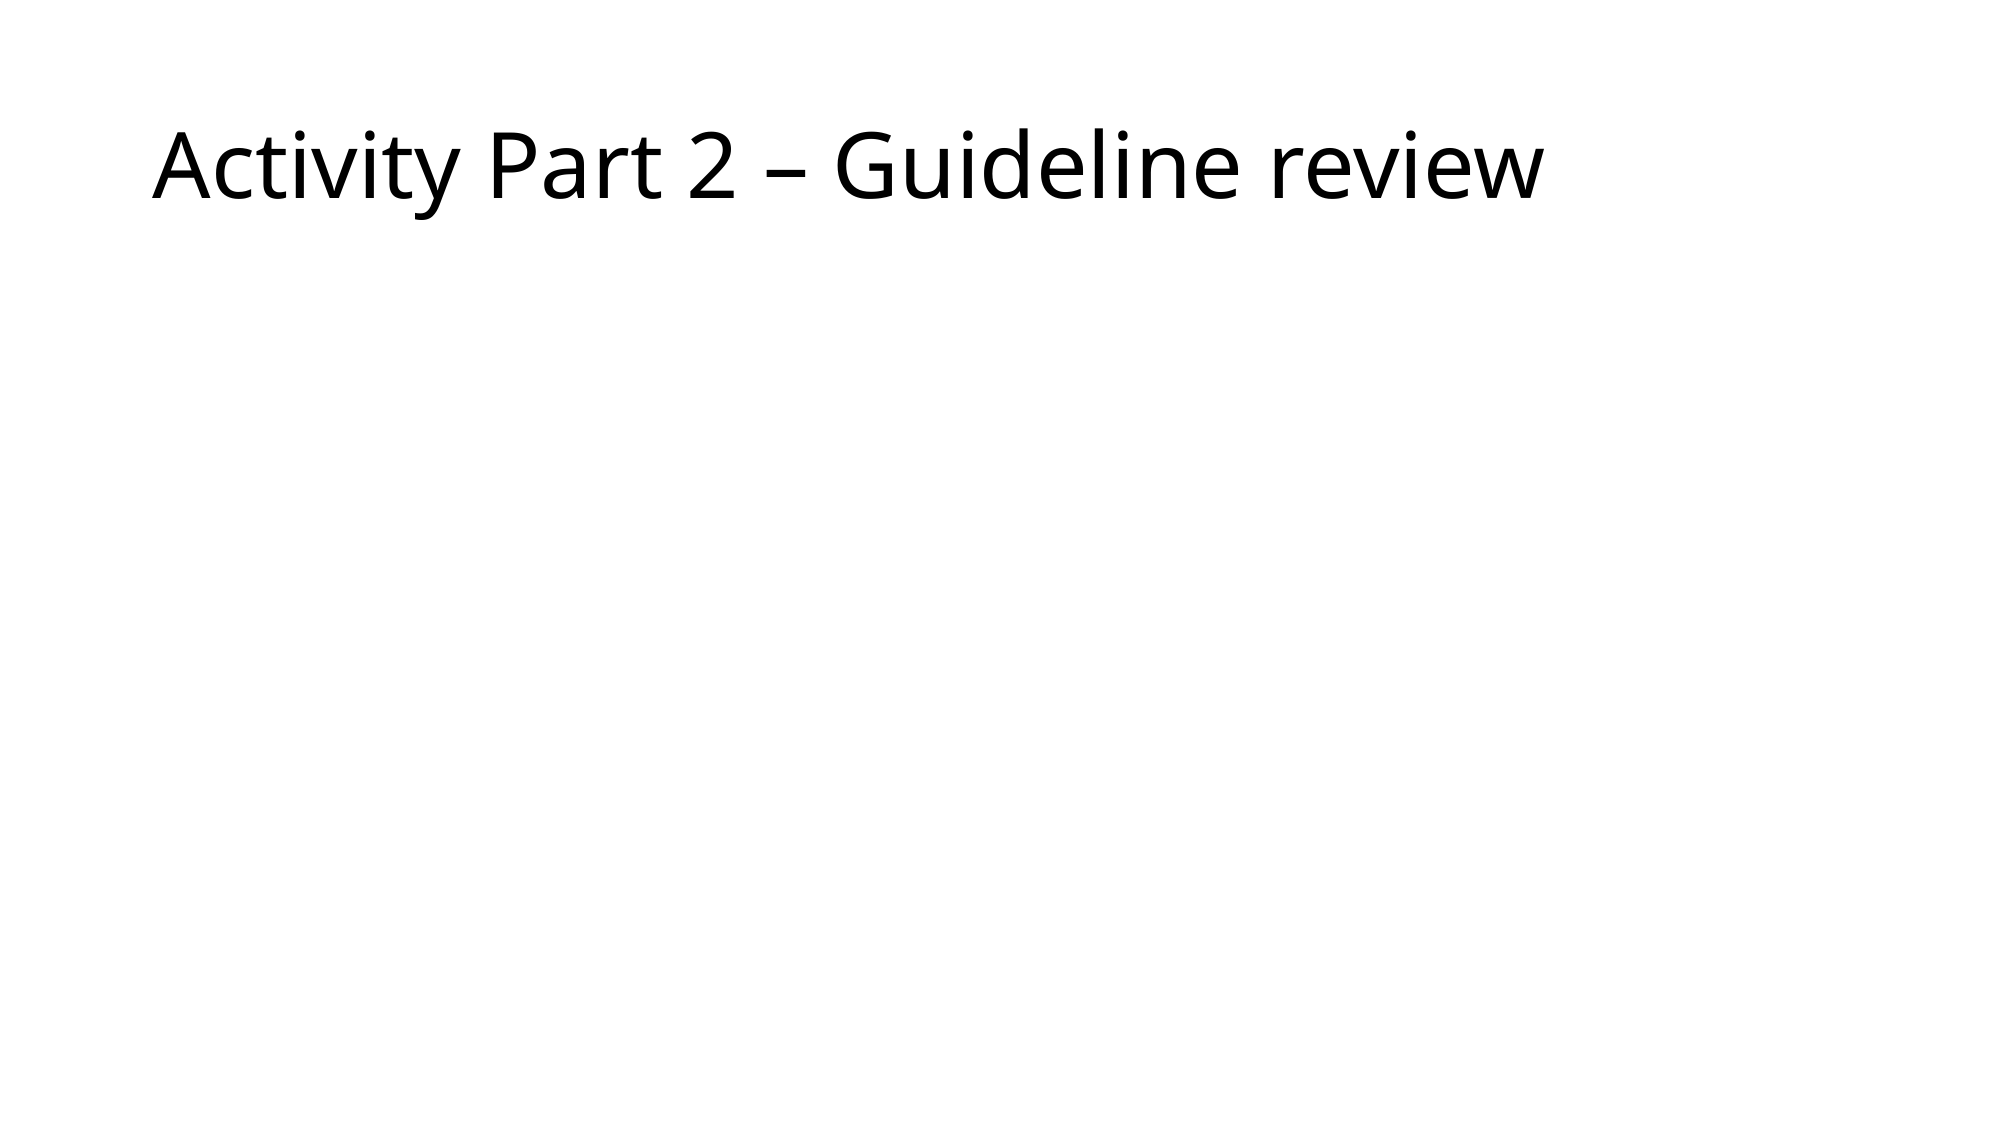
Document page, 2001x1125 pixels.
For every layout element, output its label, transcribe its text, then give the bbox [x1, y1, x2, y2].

title Activity Part 2 – Guideline review [137, 59, 1863, 278]
